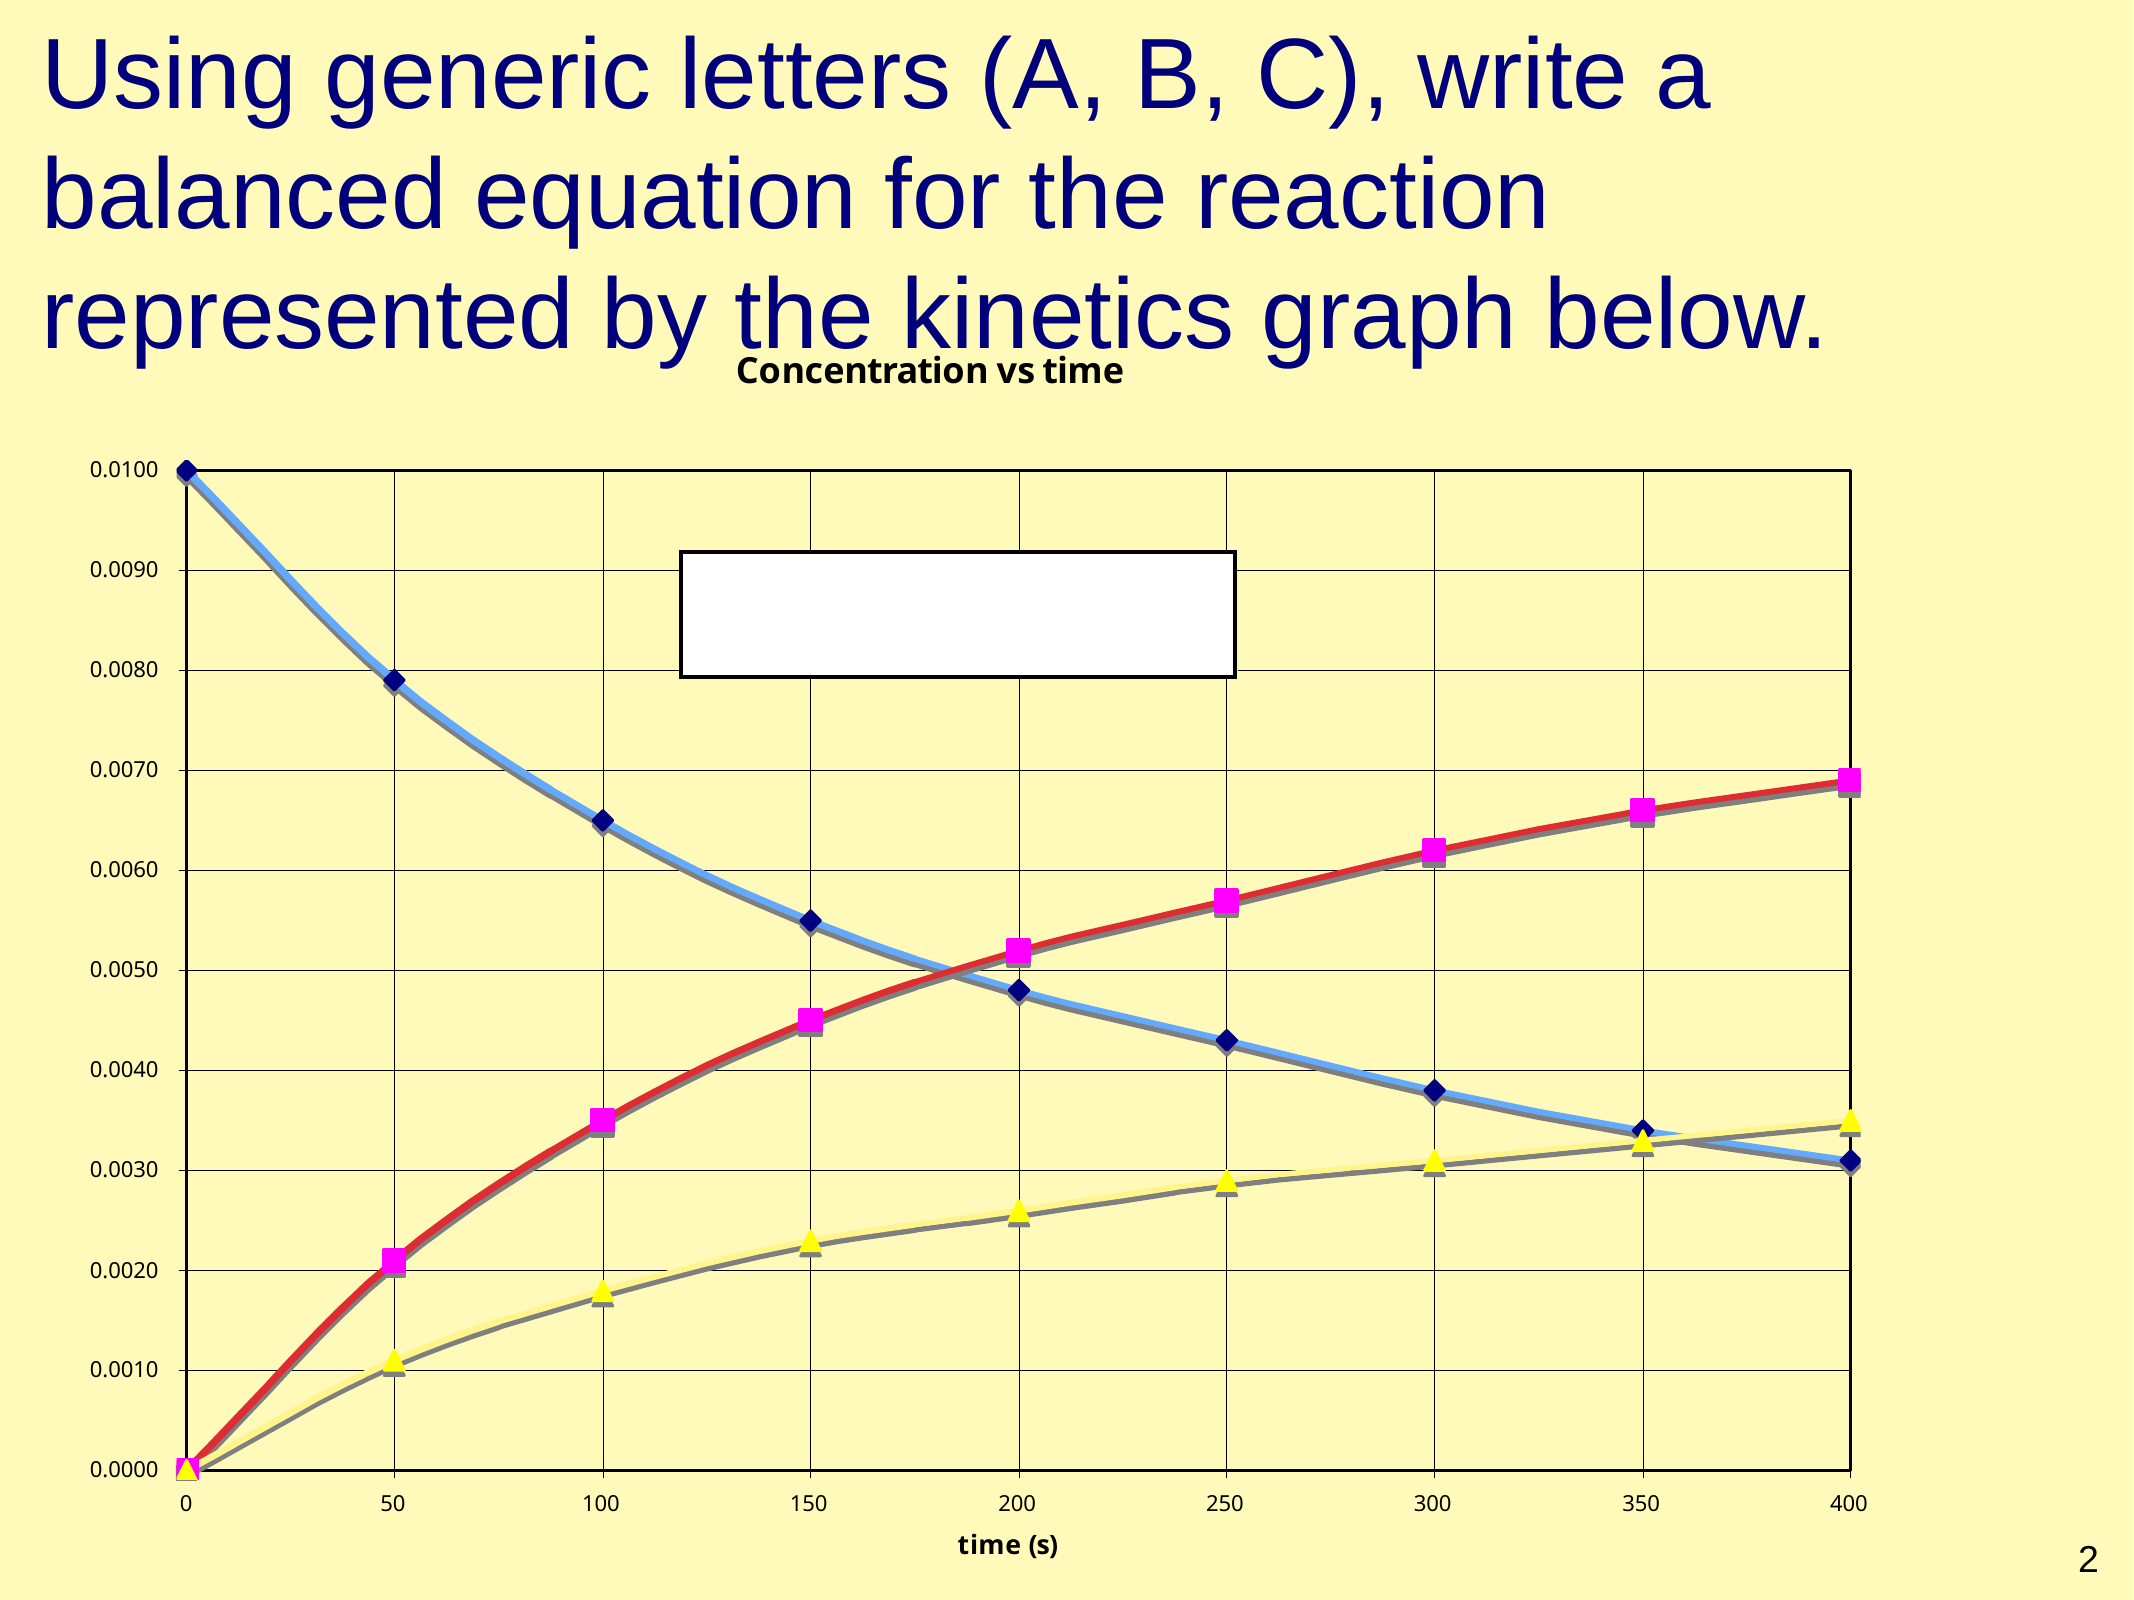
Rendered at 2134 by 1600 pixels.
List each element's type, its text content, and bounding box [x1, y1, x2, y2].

slide_number 2 [2057, 1526, 2120, 1586]
picture [7, 301, 1910, 1600]
title Using generic letters (A, B, C), write a balanced equation for the reaction represented by the kinetics graph below. [32, 0, 2113, 399]
